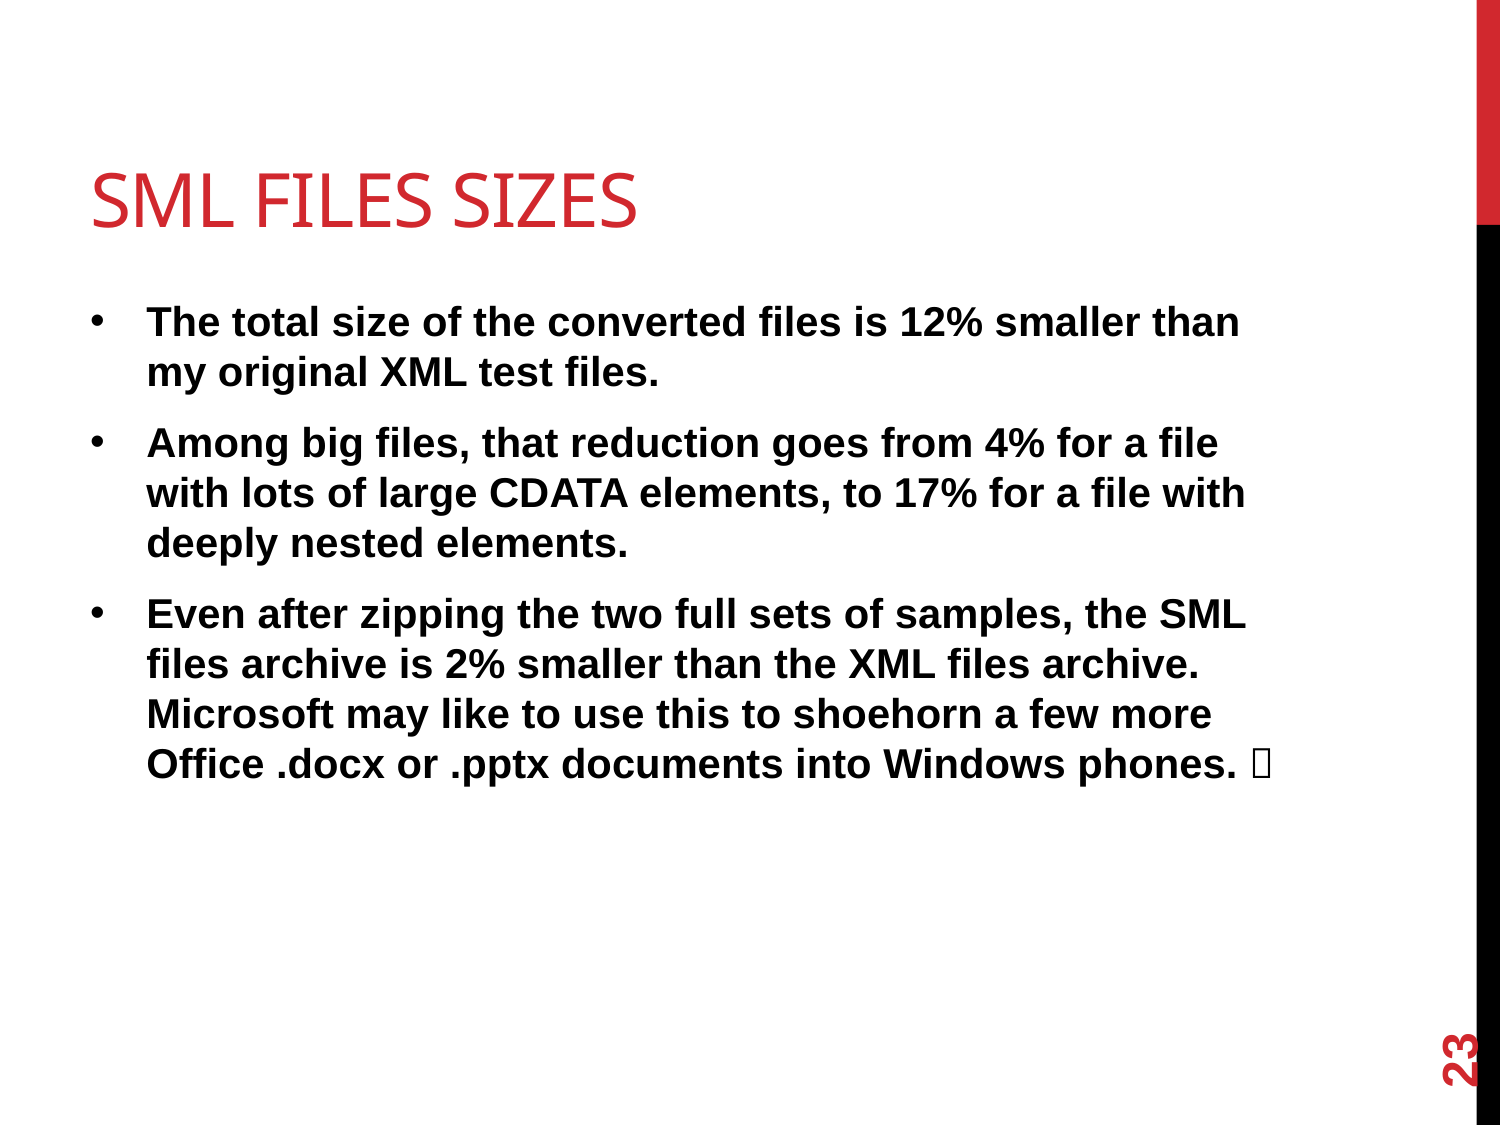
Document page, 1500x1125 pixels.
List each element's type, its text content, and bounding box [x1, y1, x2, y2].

slide_number 23 [1427, 887, 1488, 1104]
list The total size of the converted files is 12% smaller than my original XML test files. Among big files, that reduction goes from 4% for a file with lots of large CDATA elements, to 17% for a file with deeply nested elements. Even after zipping the two full sets of samples, the SML files archive is 2% smaller than the XML files archive. Microsoft may like to use this to shoehorn a few more Office .docx or .pptx documents into Windows phones.  [75, 287, 1325, 1005]
title SML files sizes [75, 25, 1025, 250]
